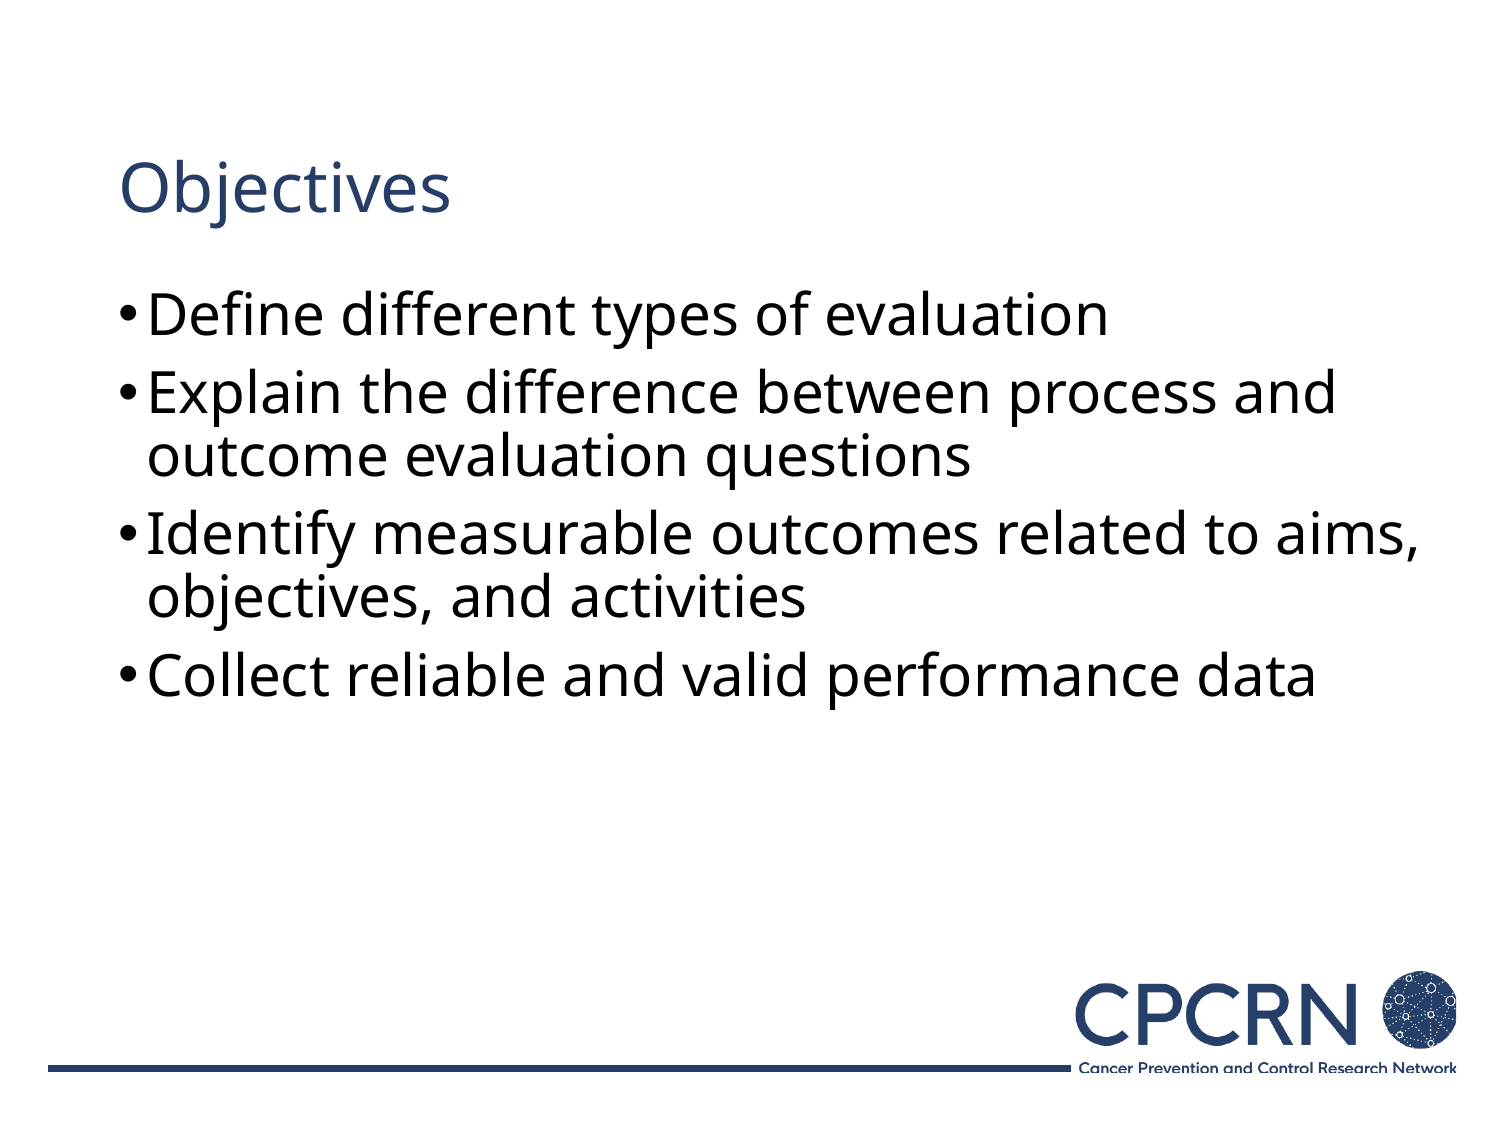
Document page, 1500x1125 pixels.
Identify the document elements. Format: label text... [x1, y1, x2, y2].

title Objectives [103, 103, 1397, 277]
list Define different types of evaluation Explain the difference between process and outcome evaluation questions Identify measurable outcomes related to aims, objectives, and activities Collect reliable and valid performance data [103, 277, 1477, 985]
